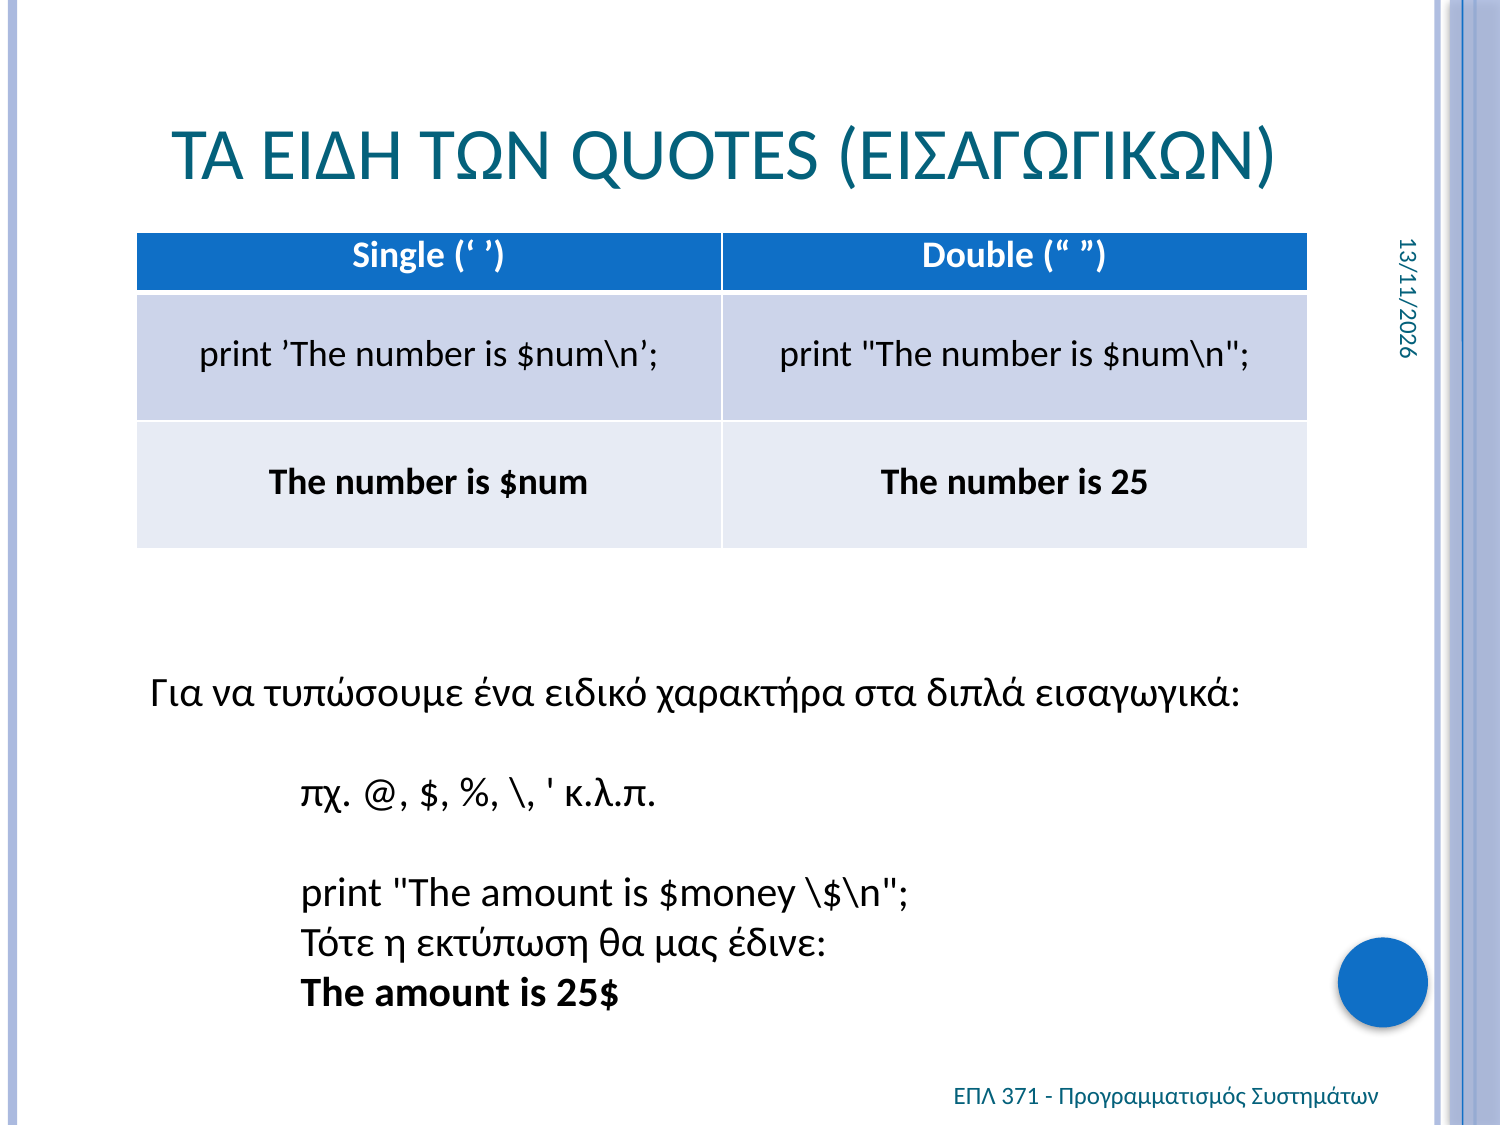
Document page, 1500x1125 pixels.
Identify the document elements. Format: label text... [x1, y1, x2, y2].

table_cell The number is $num [137, 422, 721, 548]
text_box Τα Ειδη Των Quotes (Εισαγωγικων) [135, 54, 1314, 202]
table_cell print "The number is $num\n"; [723, 295, 1307, 420]
table_header Double (“ ”) [723, 233, 1307, 290]
footer ΕΠΛ 371 - Προγραμματισμός Συστημάτων [938, 1065, 1464, 1125]
table_header Single (‘ ’) [137, 233, 721, 290]
text_box Για να τυπώσουμε ένα ειδικό χαρακτήρα στα διπλά εισαγωγικά: πχ. @, $, %, \, ' κ.λ.π. print "The amount is $money \$\n"; Τότε η εκτύπωση θα μας έδινε: The amount is 25$ [135, 656, 1349, 1072]
table_cell The number is 25 [723, 422, 1307, 548]
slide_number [1378, 43, 1442, 374]
table_cell print ’The number is $num\n’; [137, 295, 721, 420]
